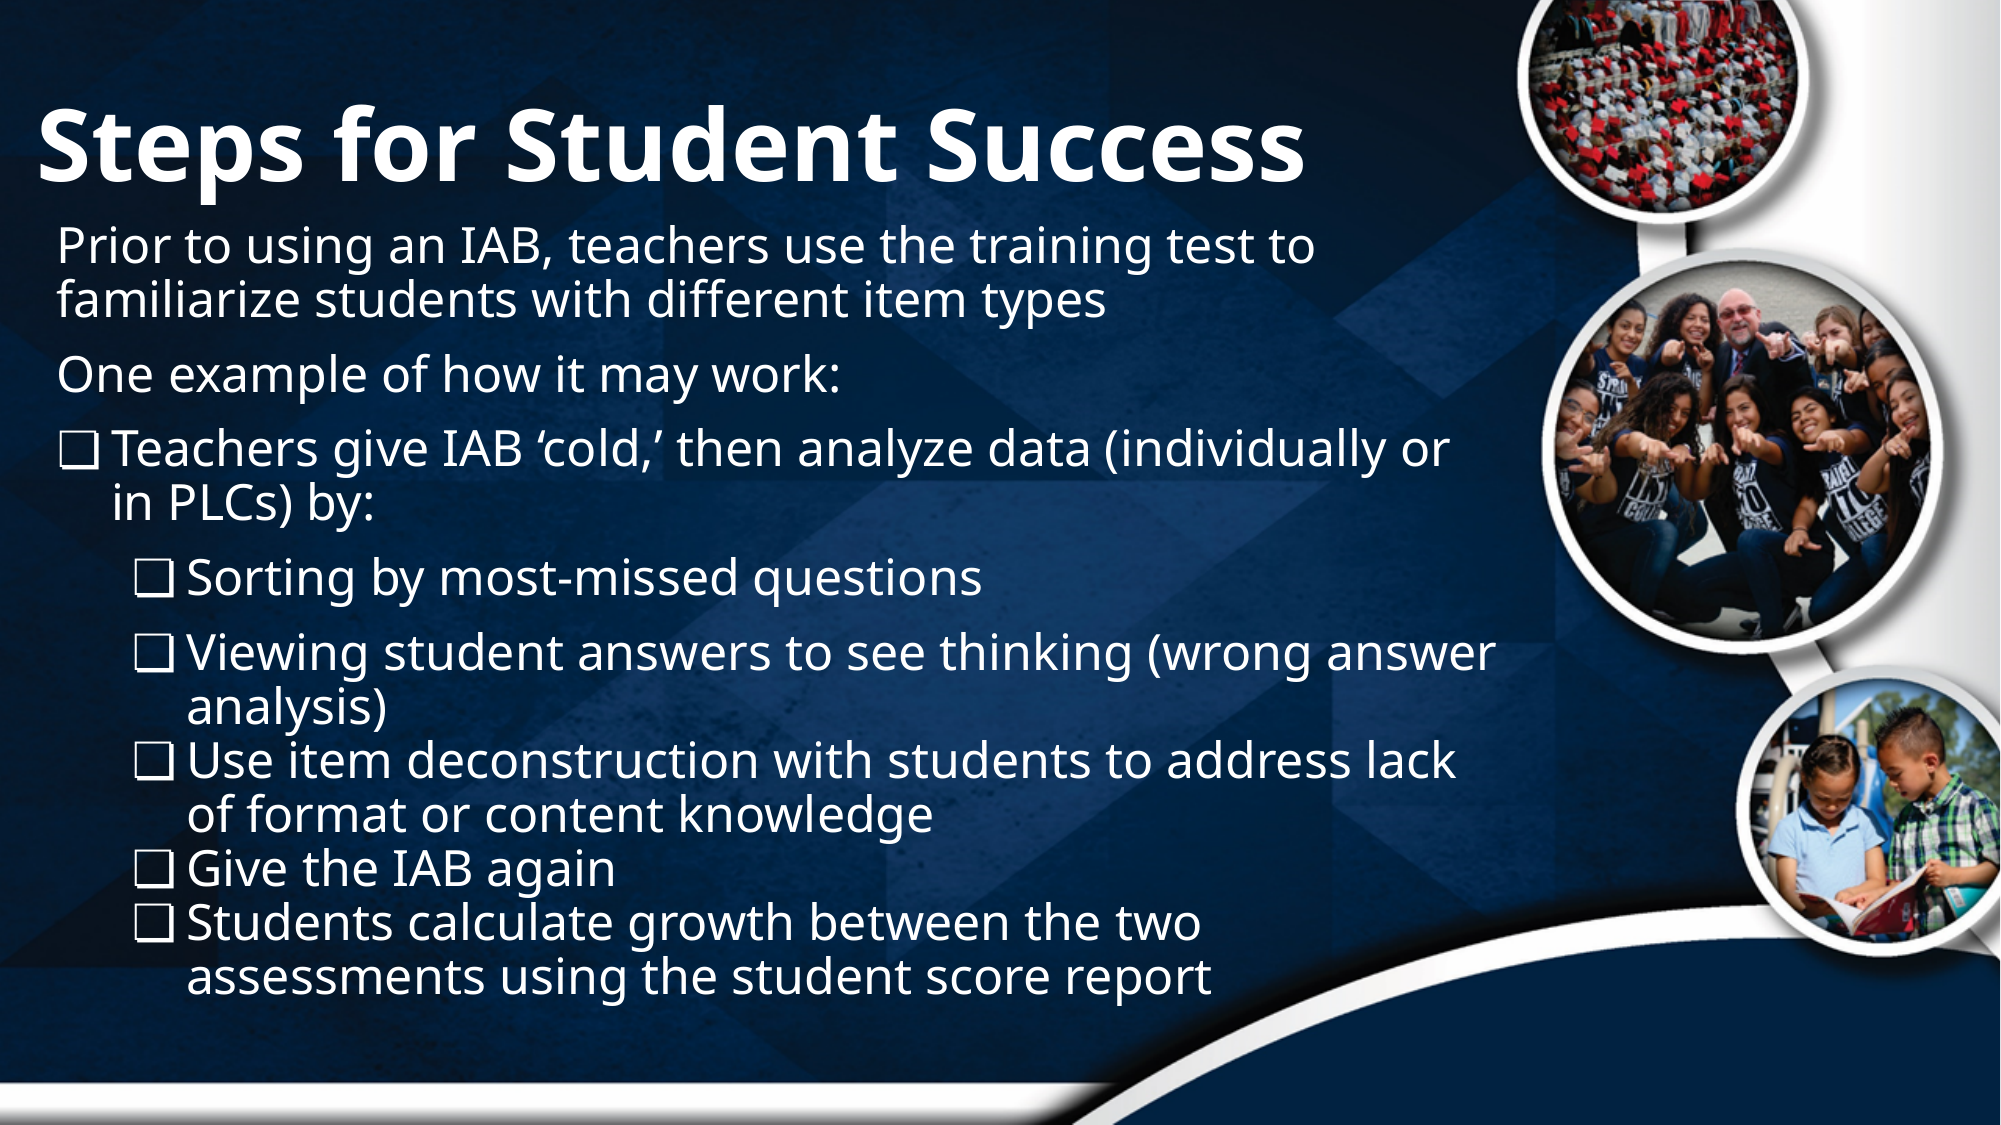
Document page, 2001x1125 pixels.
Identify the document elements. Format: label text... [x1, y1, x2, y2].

list Prior to using an IAB, teachers use the training test to familiarize students with different item types One example of how it may work: Teachers give IAB ‘cold,’ then analyze data (individually or in PLCs) by: Sorting by most-missed questions Viewing student answers to see thinking (wrong answer analysis) Use item deconstruction with students to address lack of format or content knowledge Give the IAB again Students calculate growth between the two assessments using the student score report [21, 258, 1515, 1002]
title Steps for Student Success [21, 40, 1570, 258]
picture [0, 0, 2001, 1125]
